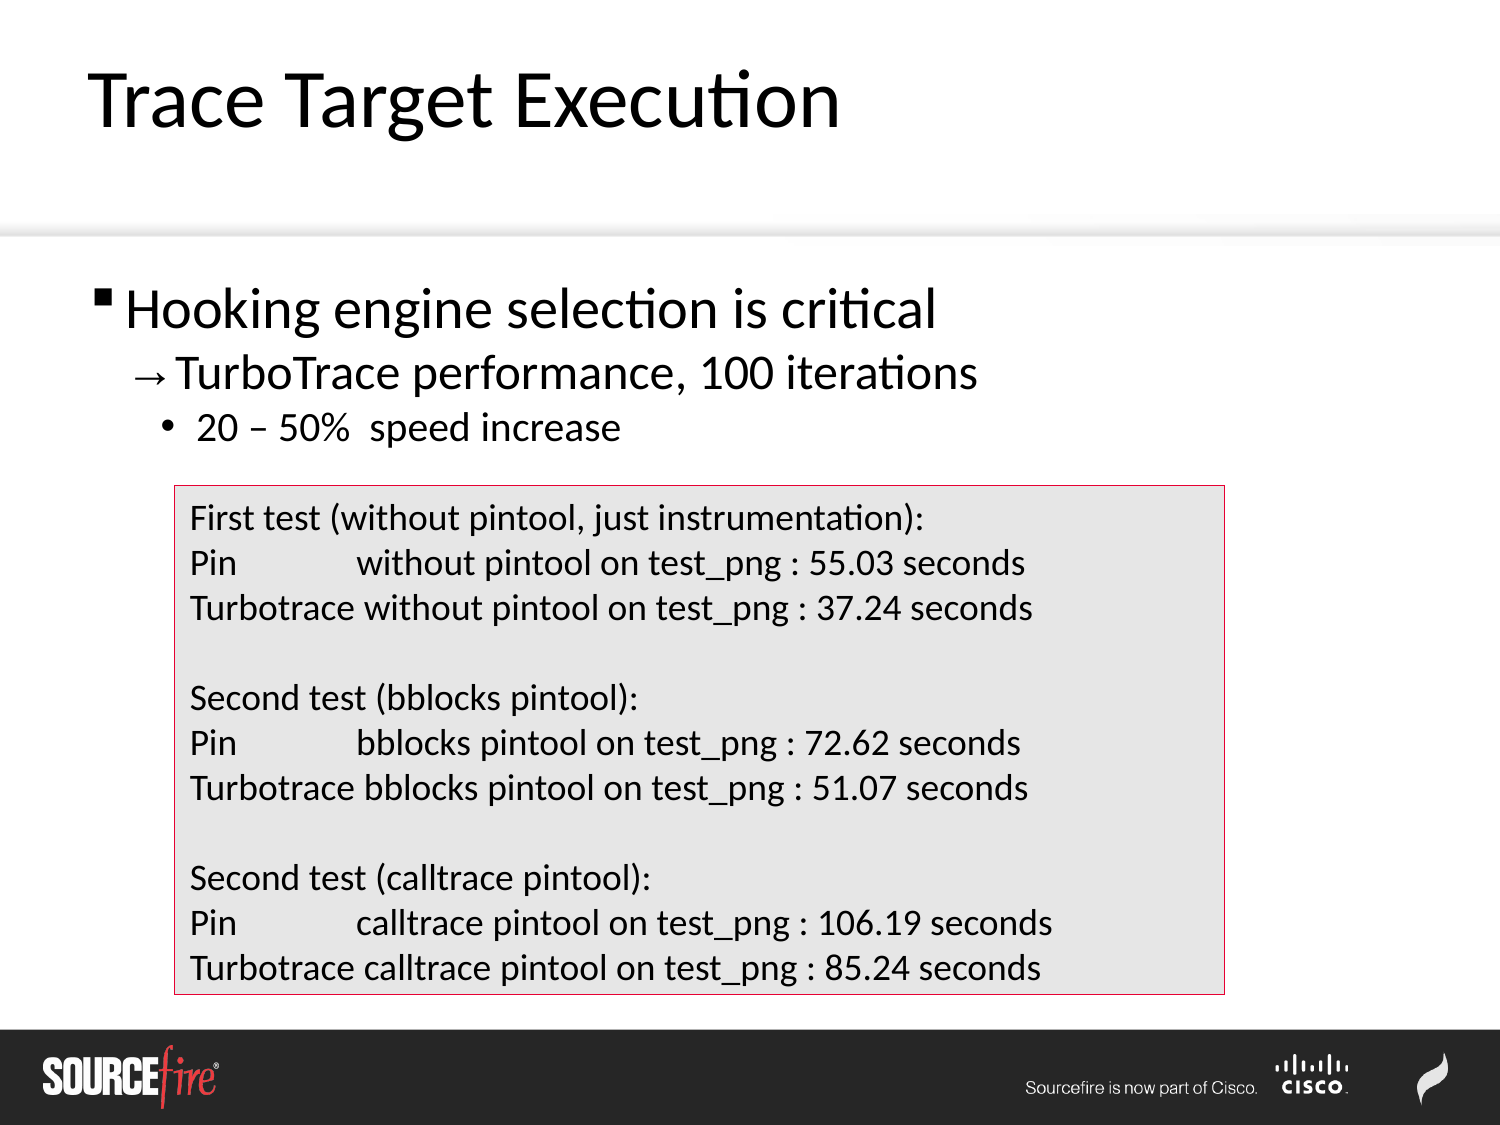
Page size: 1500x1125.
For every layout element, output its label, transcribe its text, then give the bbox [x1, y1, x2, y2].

picture [0, 214, 1500, 246]
text_box Hooking engine selection is critical TurboTrace performance, 100 iterations 20 – 50% speed increase [75, 262, 1425, 1005]
picture [43, 1045, 219, 1109]
picture [1417, 1051, 1448, 1106]
picture [1026, 1054, 1348, 1097]
text_box First test (without pintool, just instrumentation): Pin without pintool on test_png : 55.03 seconds Turbotrace without pintool on test_png : 37.24 seconds Second test (bblocks pintool): Pin bblocks pintool on test_png : 72.62 seconds Turbotrace bblocks pintool on test_png : 51.07 seconds Second test (calltrace pintool): Pin calltrace pintool on test_png : 106.19 seconds Turbotrace calltrace pintool on test_png : 85.24 seconds [174, 485, 1225, 995]
text_box Trace Target Execution [72, 51, 1423, 215]
